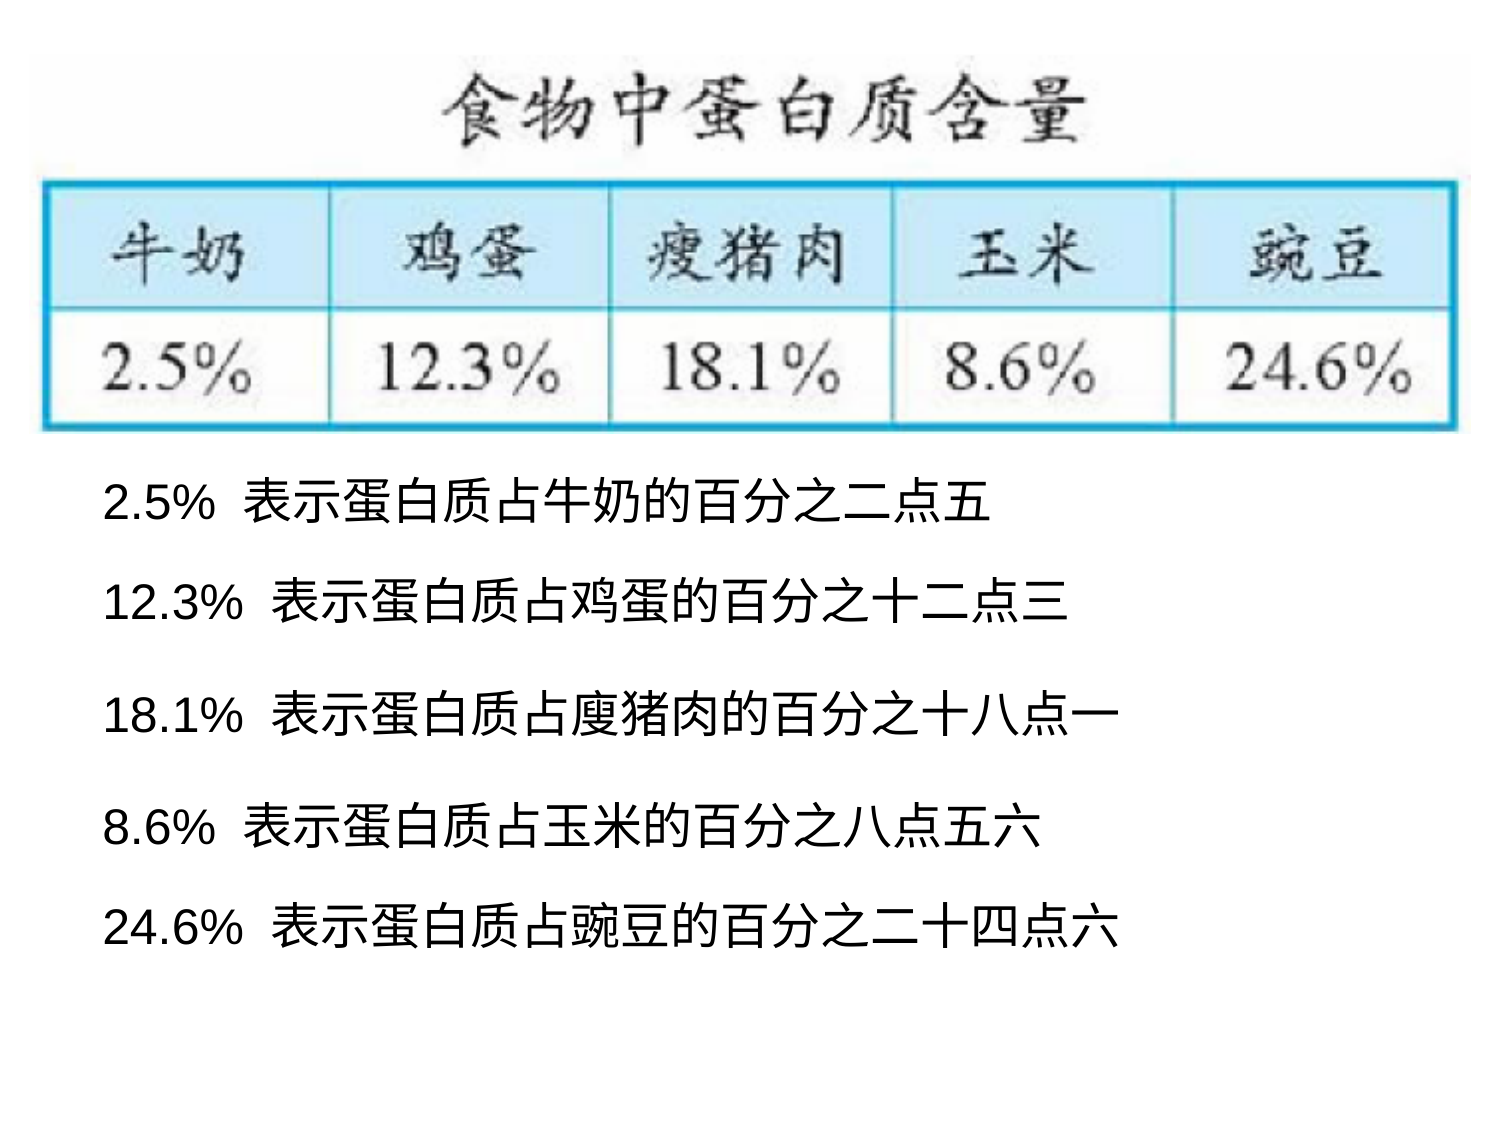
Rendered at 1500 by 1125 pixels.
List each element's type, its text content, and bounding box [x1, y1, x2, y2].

text_box 8.6% 表示蛋白质占玉米的百分之八点五六 [87, 787, 1450, 863]
text_box 24.6% 表示蛋白质占豌豆的百分之二十四点六 [87, 887, 1450, 963]
text_box 2.5% 表示蛋白质占牛奶的百分之二点五 [87, 462, 1450, 538]
picture [29, 54, 1471, 434]
text_box 12.3% 表示蛋白质占鸡蛋的百分之十二点三 [87, 562, 1450, 638]
text_box 18.1% 表示蛋白质占廋猪肉的百分之十八点一 [87, 674, 1450, 750]
